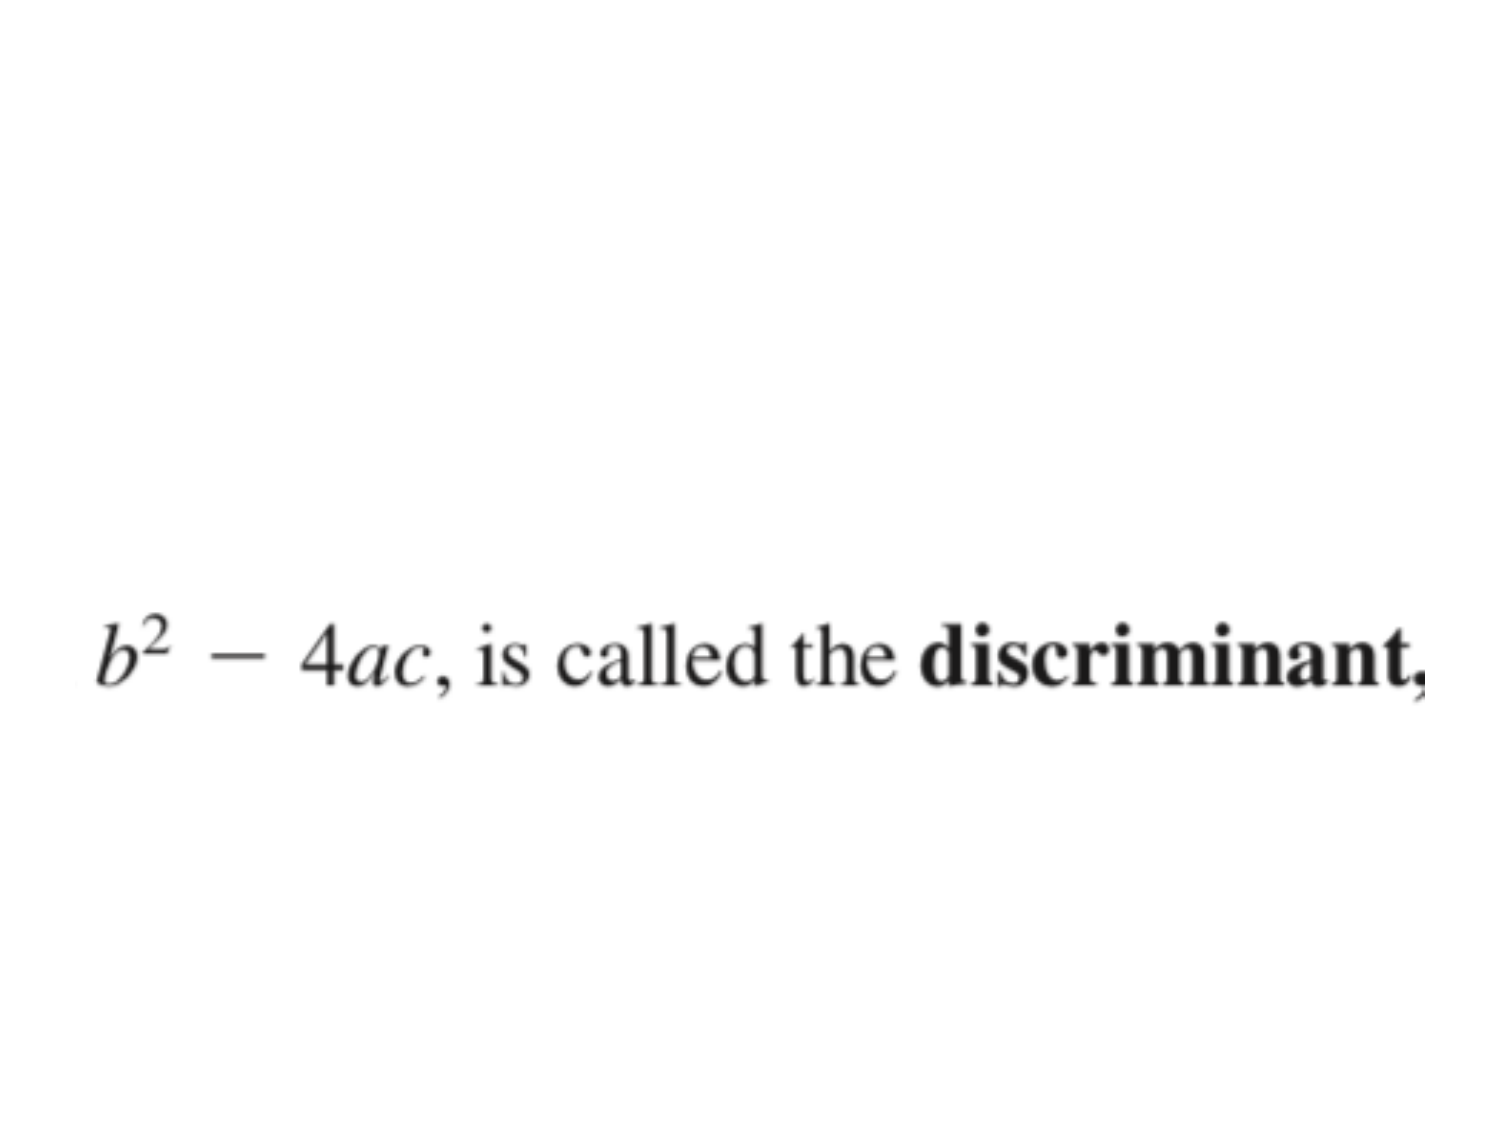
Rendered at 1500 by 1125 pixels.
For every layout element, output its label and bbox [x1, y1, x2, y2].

list [74, 262, 1426, 1006]
